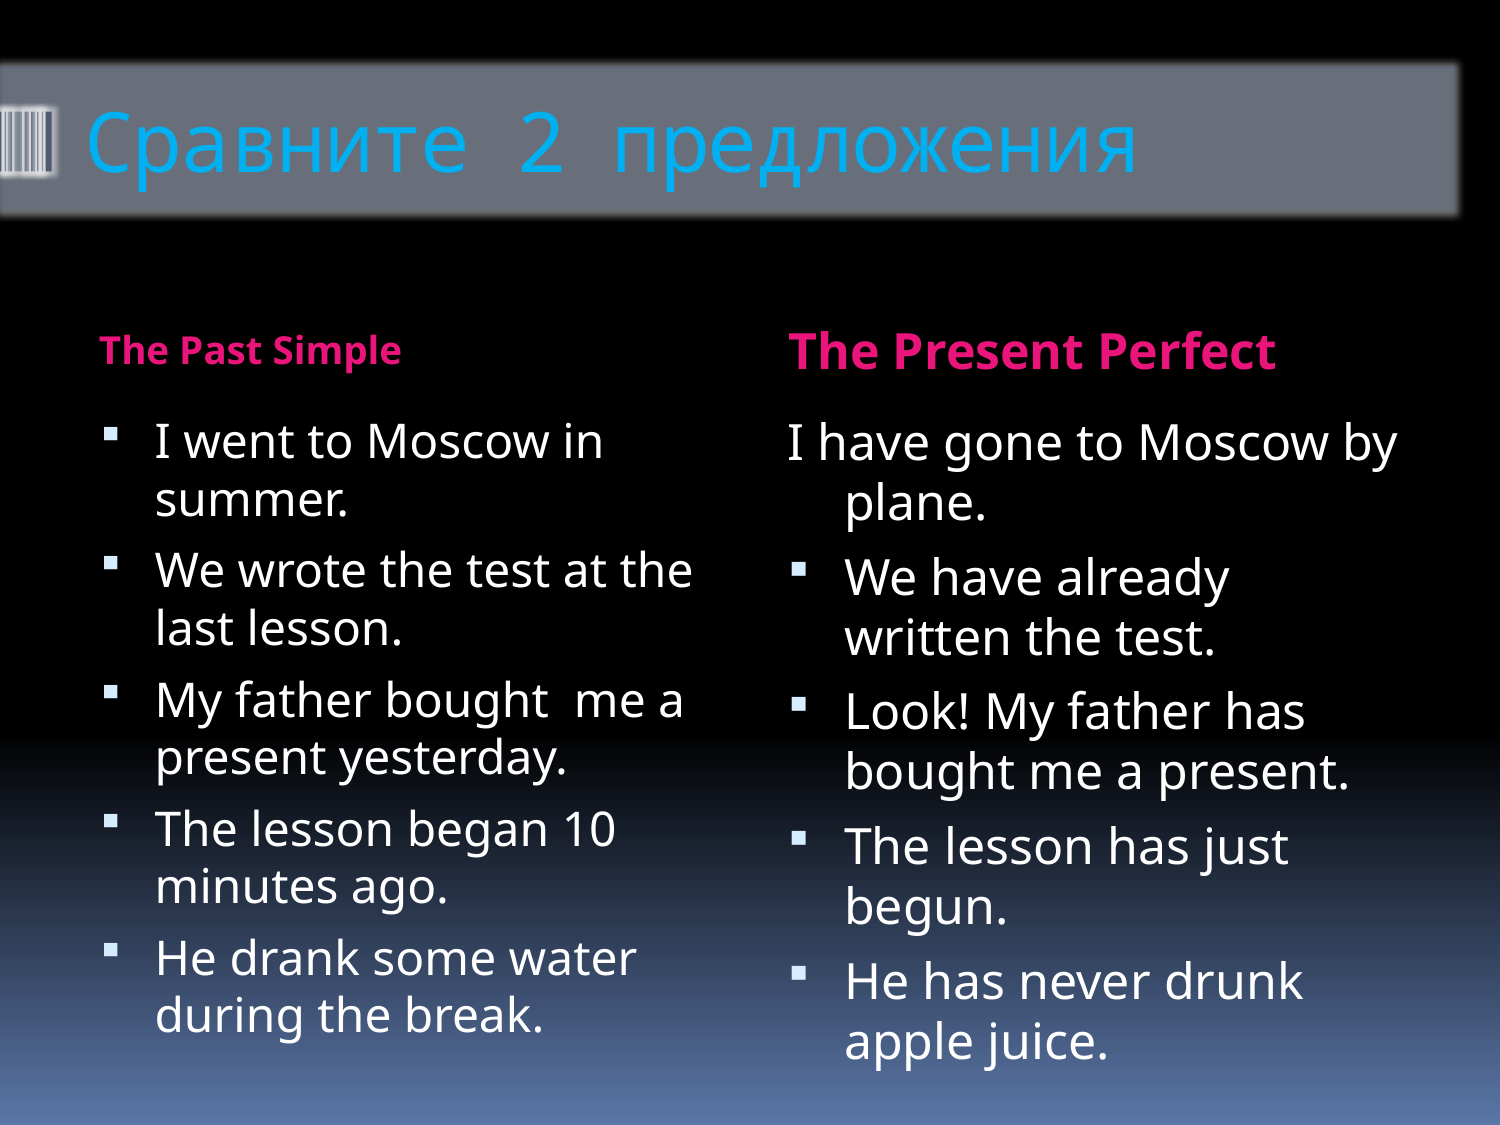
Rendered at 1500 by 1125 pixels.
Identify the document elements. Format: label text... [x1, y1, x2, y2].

list The Present Perfect [761, 296, 1425, 402]
list I have gone to Moscow by plane. We have already written the test. Look! My father has bought me a present. The lesson has just begun. He has never drunk apple juice. [761, 403, 1425, 1053]
list I went to Moscow in summer. We wrote the test at the last lesson. My father bought me a present yesterday. The lesson began 10 minutes ago. He drank some water during the break. [75, 403, 738, 1053]
list The Past Simple [75, 296, 738, 402]
title Сравните 2 предложения [70, 82, 1346, 232]
